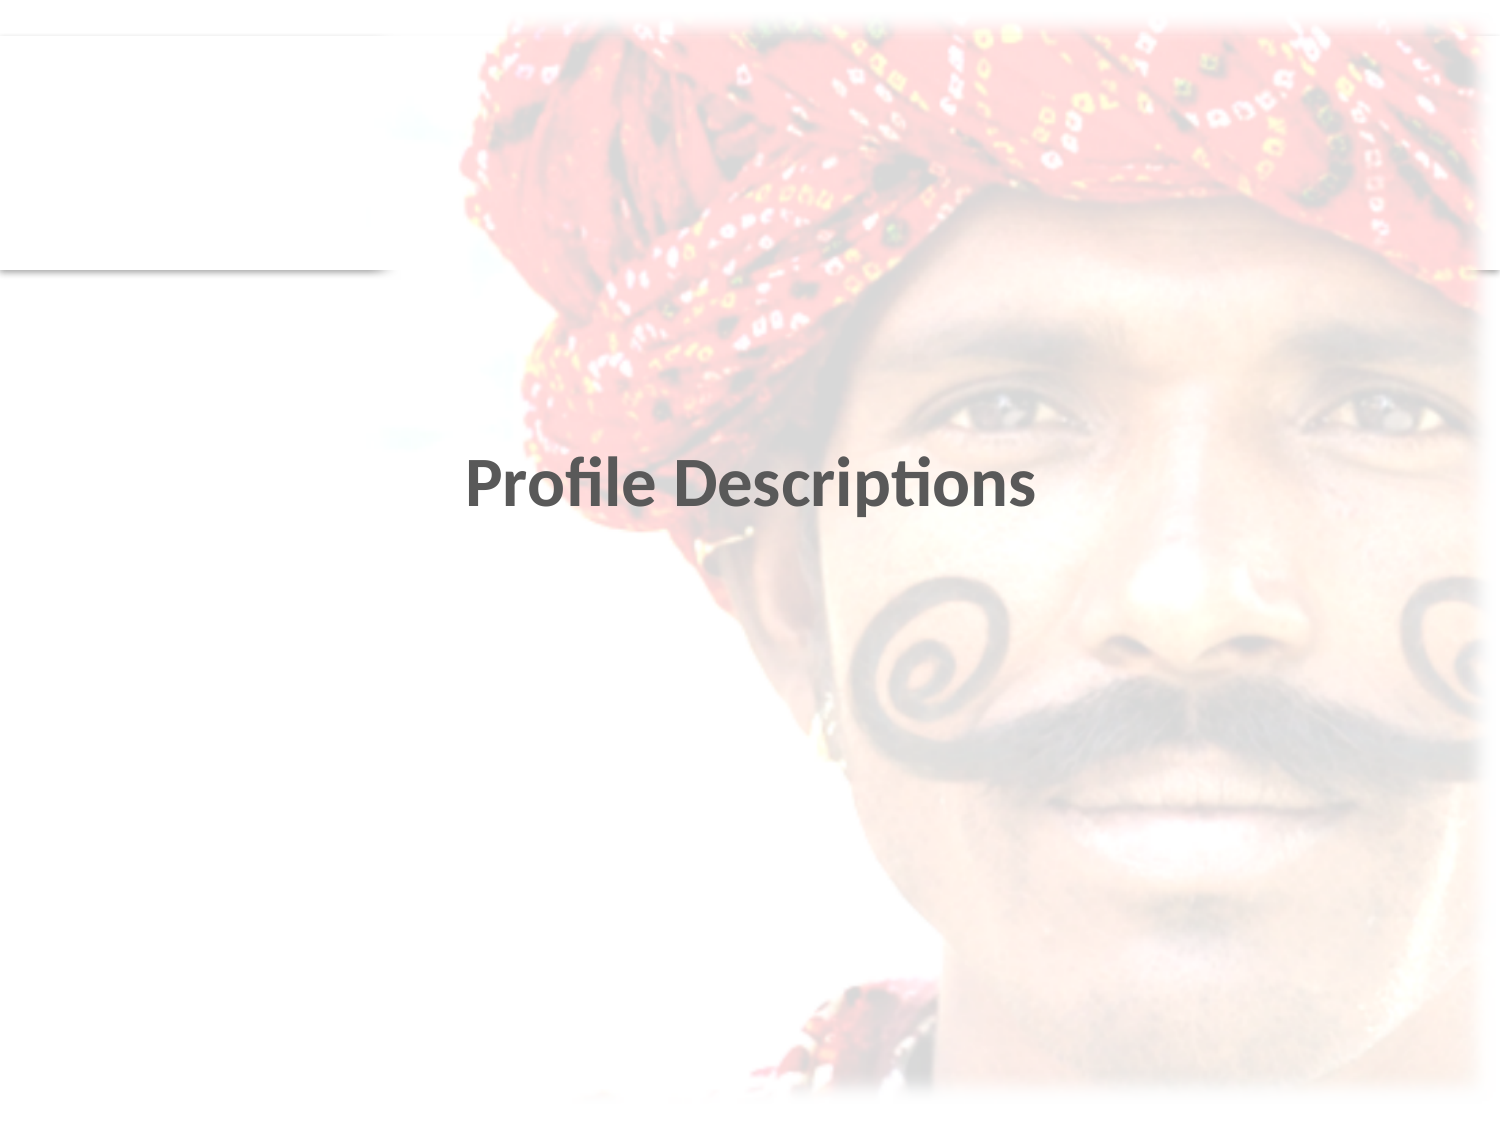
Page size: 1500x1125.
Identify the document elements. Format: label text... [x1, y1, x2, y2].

list Profile Descriptions [77, 428, 1426, 531]
